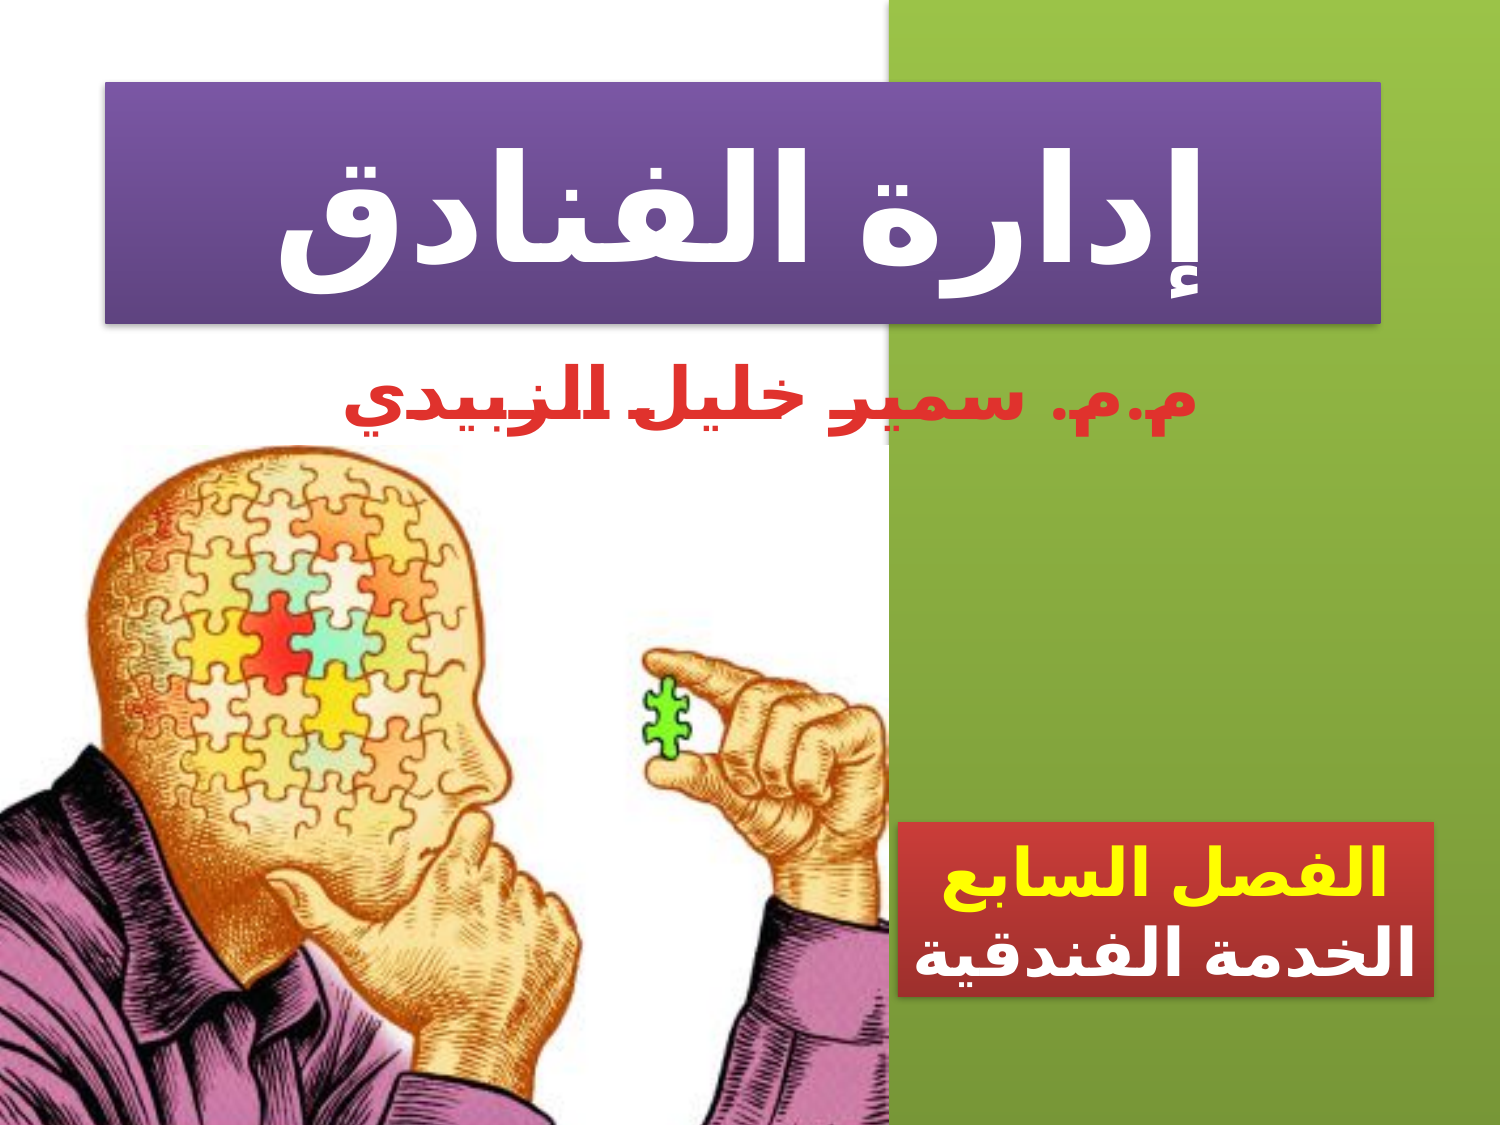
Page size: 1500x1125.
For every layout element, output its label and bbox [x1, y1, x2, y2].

text_box [888, 0, 1500, 1125]
text_box [0, 81, 1381, 1125]
